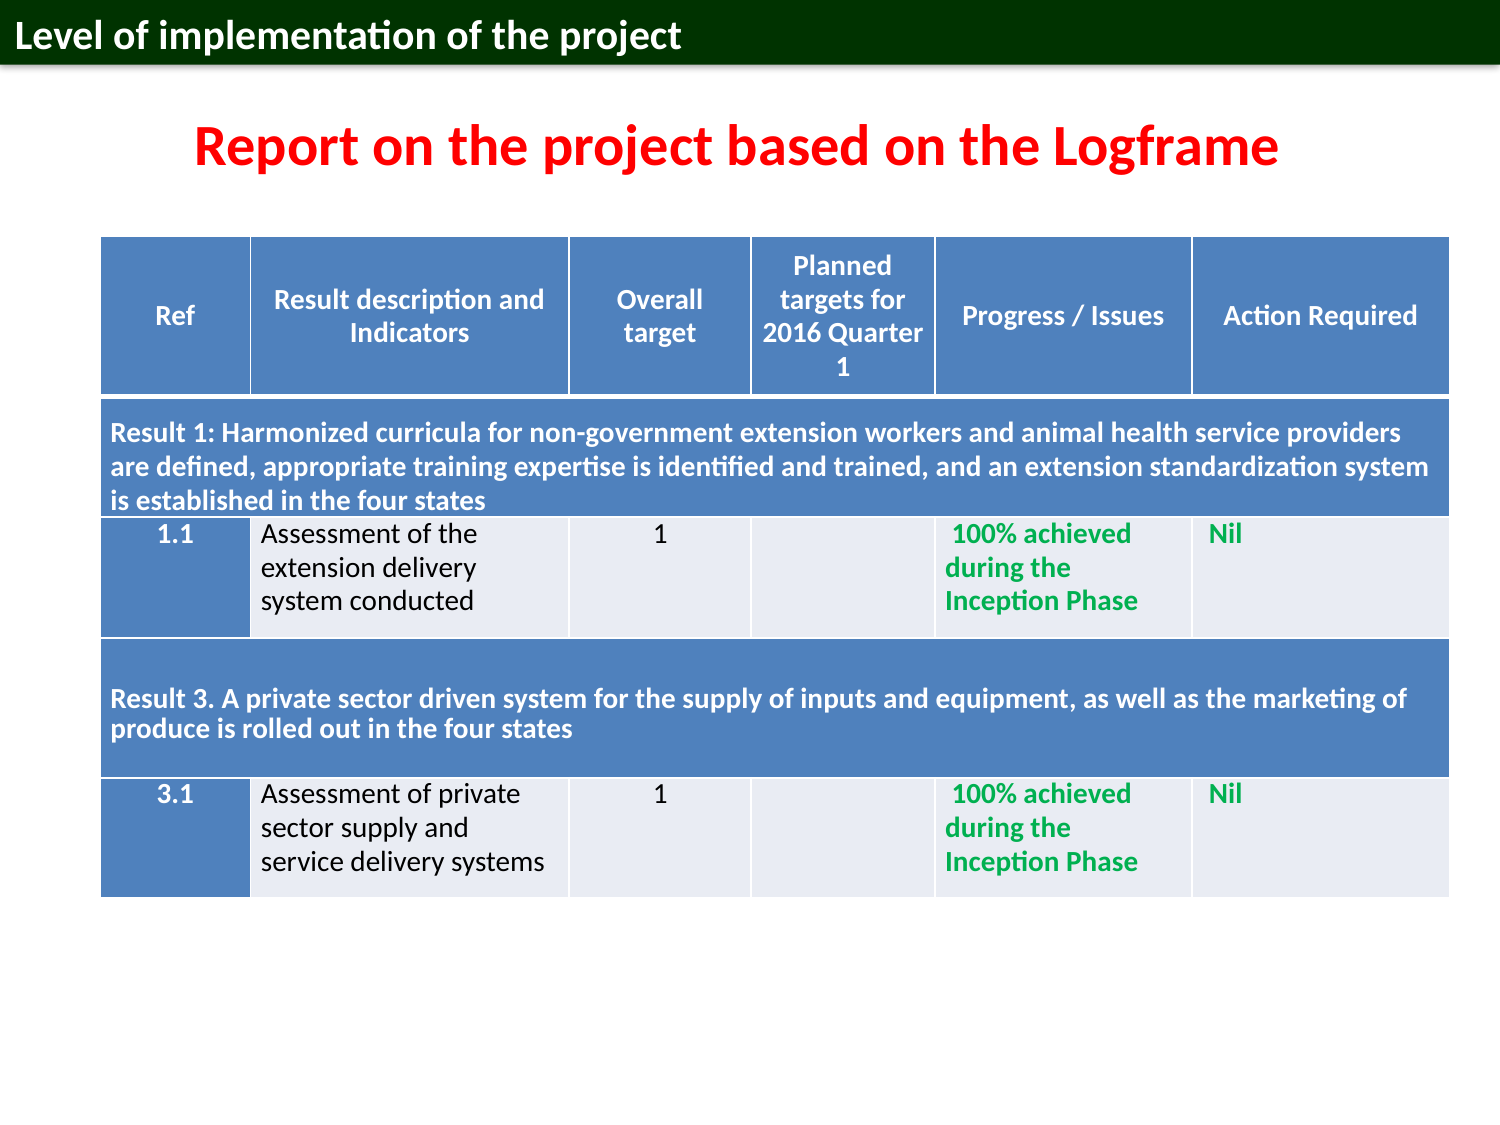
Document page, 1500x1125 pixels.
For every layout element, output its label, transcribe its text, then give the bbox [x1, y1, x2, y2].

table_header Progress / Issues [936, 237, 1191, 394]
table_header Planned targets for 2016 Quarter 1 [752, 237, 934, 394]
table_header Action Required [1193, 237, 1449, 394]
table_cell Result 3. A private sector driven system for the supply of inputs and equipment, as well as the marketing of produce is rolled out in the four states [101, 639, 1449, 777]
table_cell [752, 518, 934, 637]
table_cell 1.1 [101, 518, 250, 637]
table_cell 100% achieved during the Inception Phase [936, 518, 1191, 637]
table_cell [752, 779, 934, 897]
text_box Level of implementation of the project [0, 0, 1500, 65]
table_cell Nil [1193, 779, 1449, 897]
table_cell 3.1 [101, 779, 250, 897]
table_cell 1 [570, 518, 750, 637]
table_header Ref [101, 237, 250, 394]
table_cell Result 1: Harmonized curricula for non-government extension workers and animal health service providers are defined, appropriate training expertise is identified and trained, and an extension standardization system is established in the four states [101, 399, 1449, 516]
table_header Result description and Indicators [251, 237, 568, 394]
table_cell Assessment of private sector supply and service delivery systems [251, 779, 568, 897]
table_cell Assessment of the extension delivery system conducted [251, 518, 568, 637]
text_box Report on the project based on the Logframe [179, 99, 1318, 185]
table_cell Nil [1193, 518, 1449, 637]
table_header Overall target [570, 237, 750, 394]
table_cell 100% achieved during the Inception Phase [936, 779, 1191, 897]
table_cell 1 [570, 779, 750, 897]
